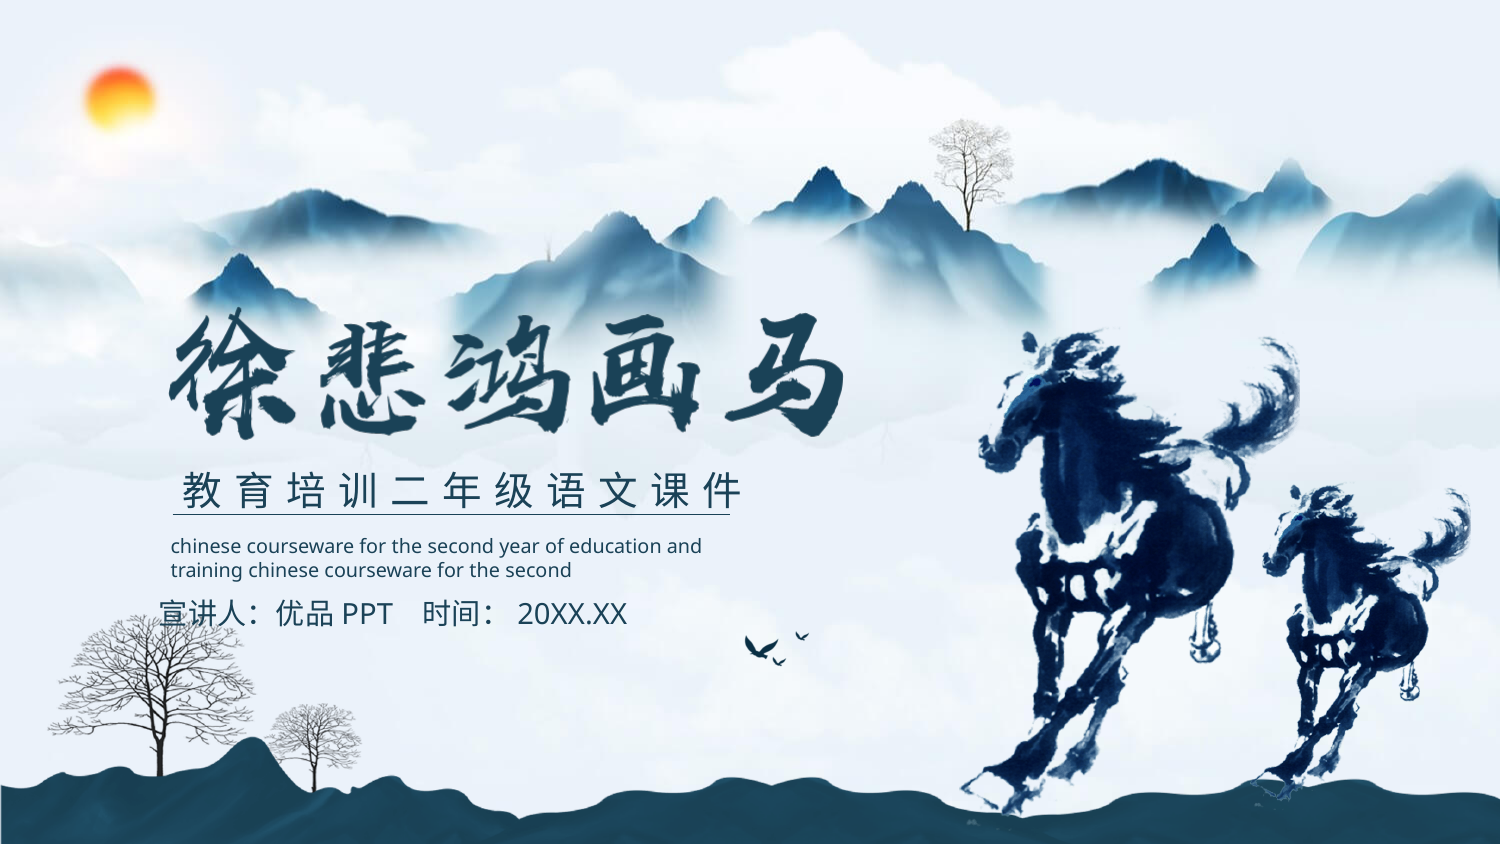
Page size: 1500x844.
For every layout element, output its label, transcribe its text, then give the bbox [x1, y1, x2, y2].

picture [0, 0, 1500, 844]
text_box chinese courseware for the second year of education and training chinese courseware for the second [155, 526, 776, 576]
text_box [158, 458, 767, 522]
